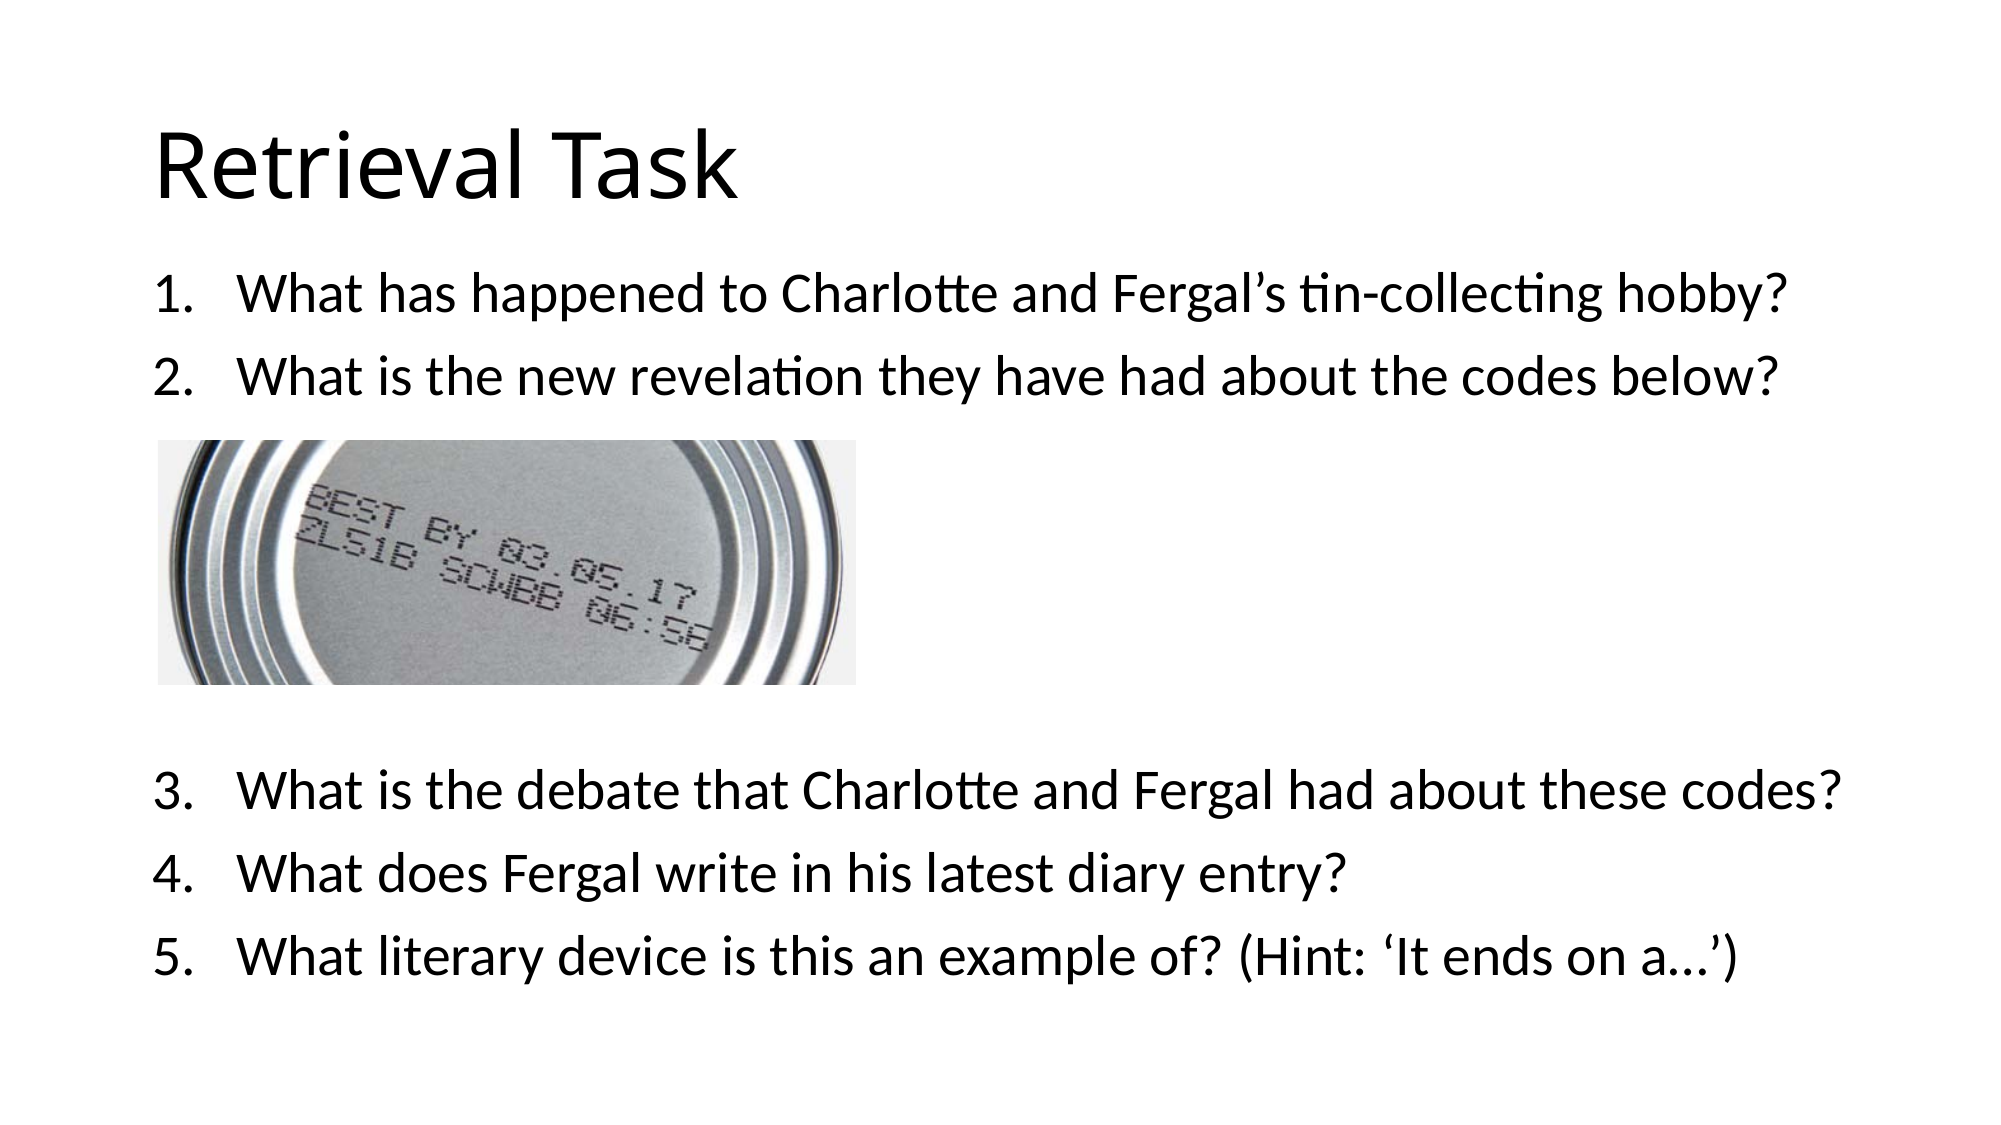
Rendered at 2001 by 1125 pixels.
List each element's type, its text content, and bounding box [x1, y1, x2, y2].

list What has happened to Charlotte and Fergal’s tin-collecting hobby? What is the new revelation they have had about the codes below? What is the debate that Charlotte and Fergal had about these codes? What does Fergal write in his latest diary entry? What literary device is this an example of? (Hint: ‘It ends on a…’) [137, 255, 1863, 1014]
picture [157, 440, 856, 685]
title Retrieval Task [137, 59, 1863, 255]
